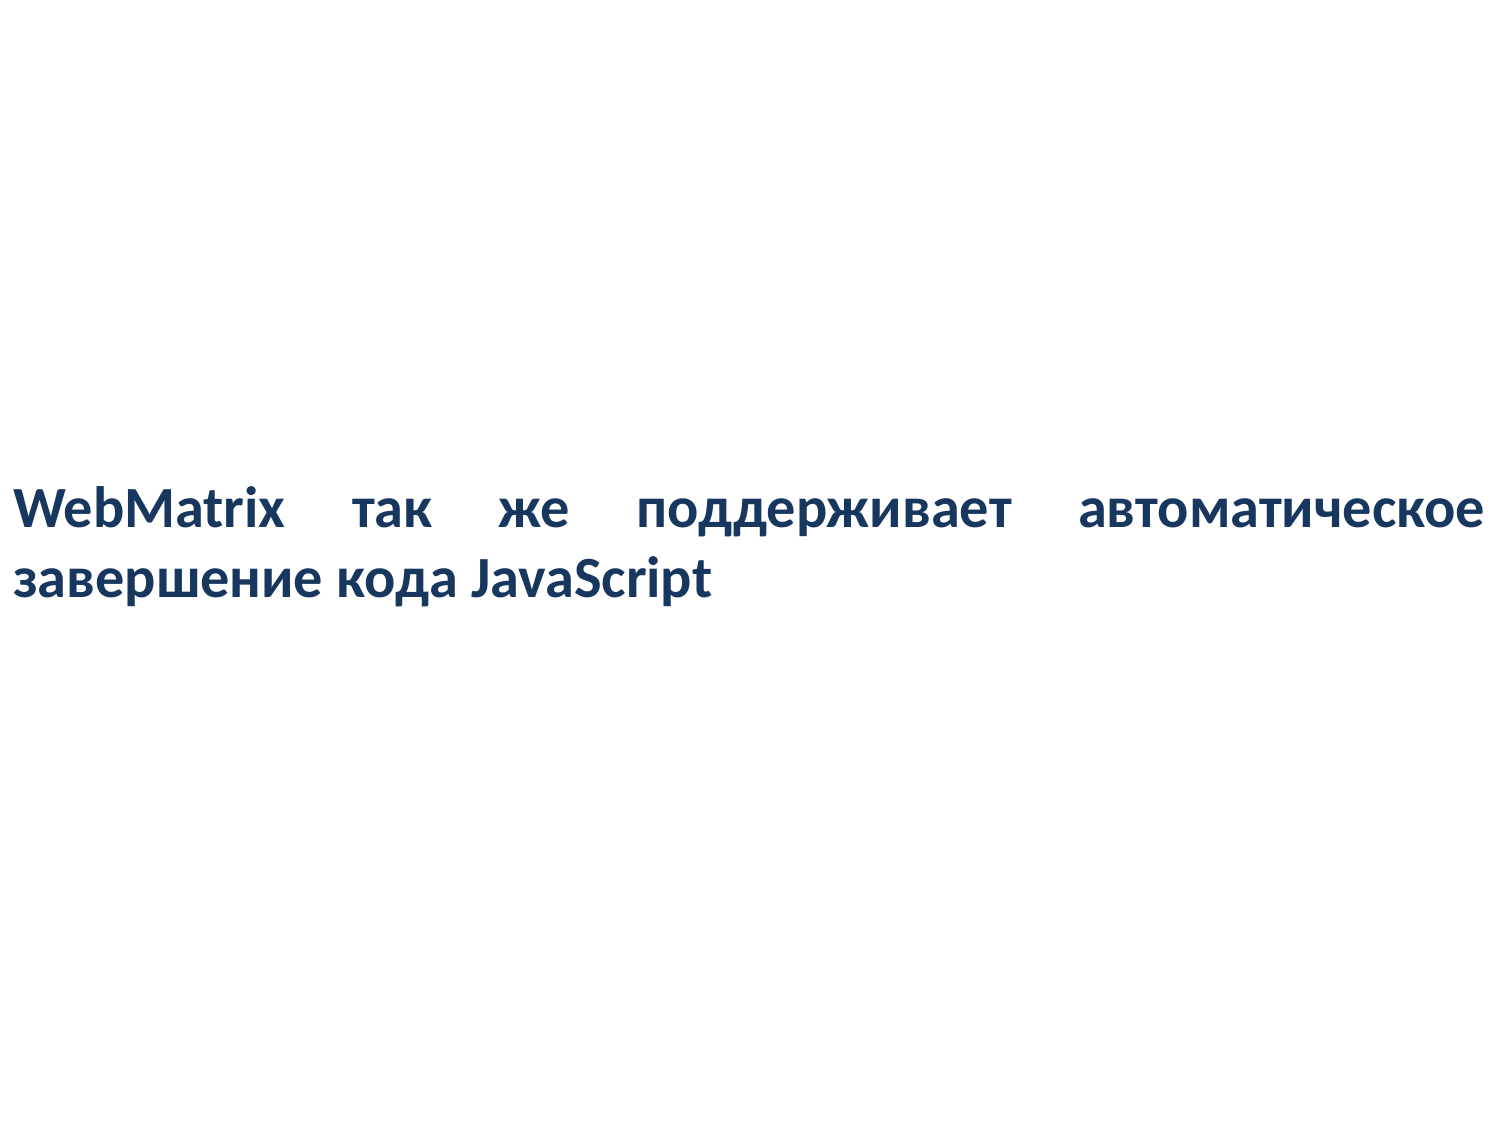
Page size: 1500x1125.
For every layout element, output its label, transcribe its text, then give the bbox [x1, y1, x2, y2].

text_box WebMatrix так же поддерживает автоматическое завершение кода JavaScript [0, 461, 1500, 617]
